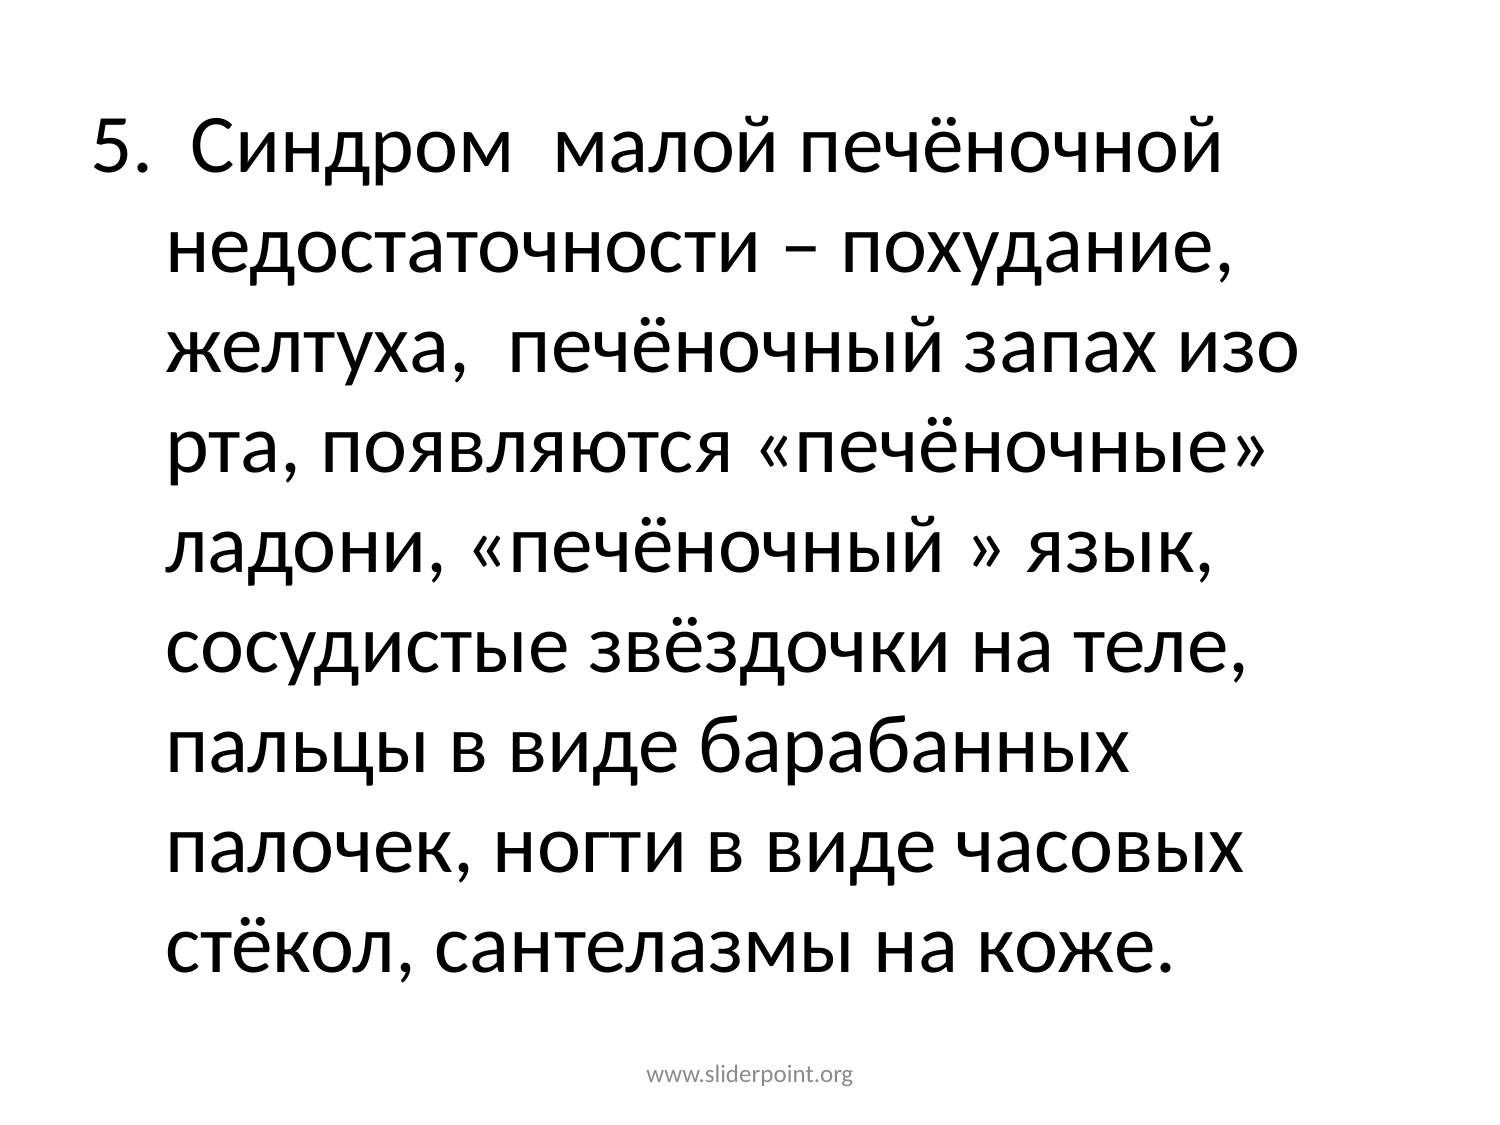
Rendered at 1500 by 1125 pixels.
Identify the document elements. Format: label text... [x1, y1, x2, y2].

footer www.sliderpoint.org [512, 1042, 988, 1103]
list 5. Синдром малой печёночной недостаточности – похудание, желтуха, печёночный запах изо рта, появляются «печёночные» ладони, «печёночный » язык, сосудистые звёздочки на теле, пальцы в виде барабанных палочек, ногти в виде часовых стёкол, сантелазмы на коже. [74, 81, 1426, 1006]
